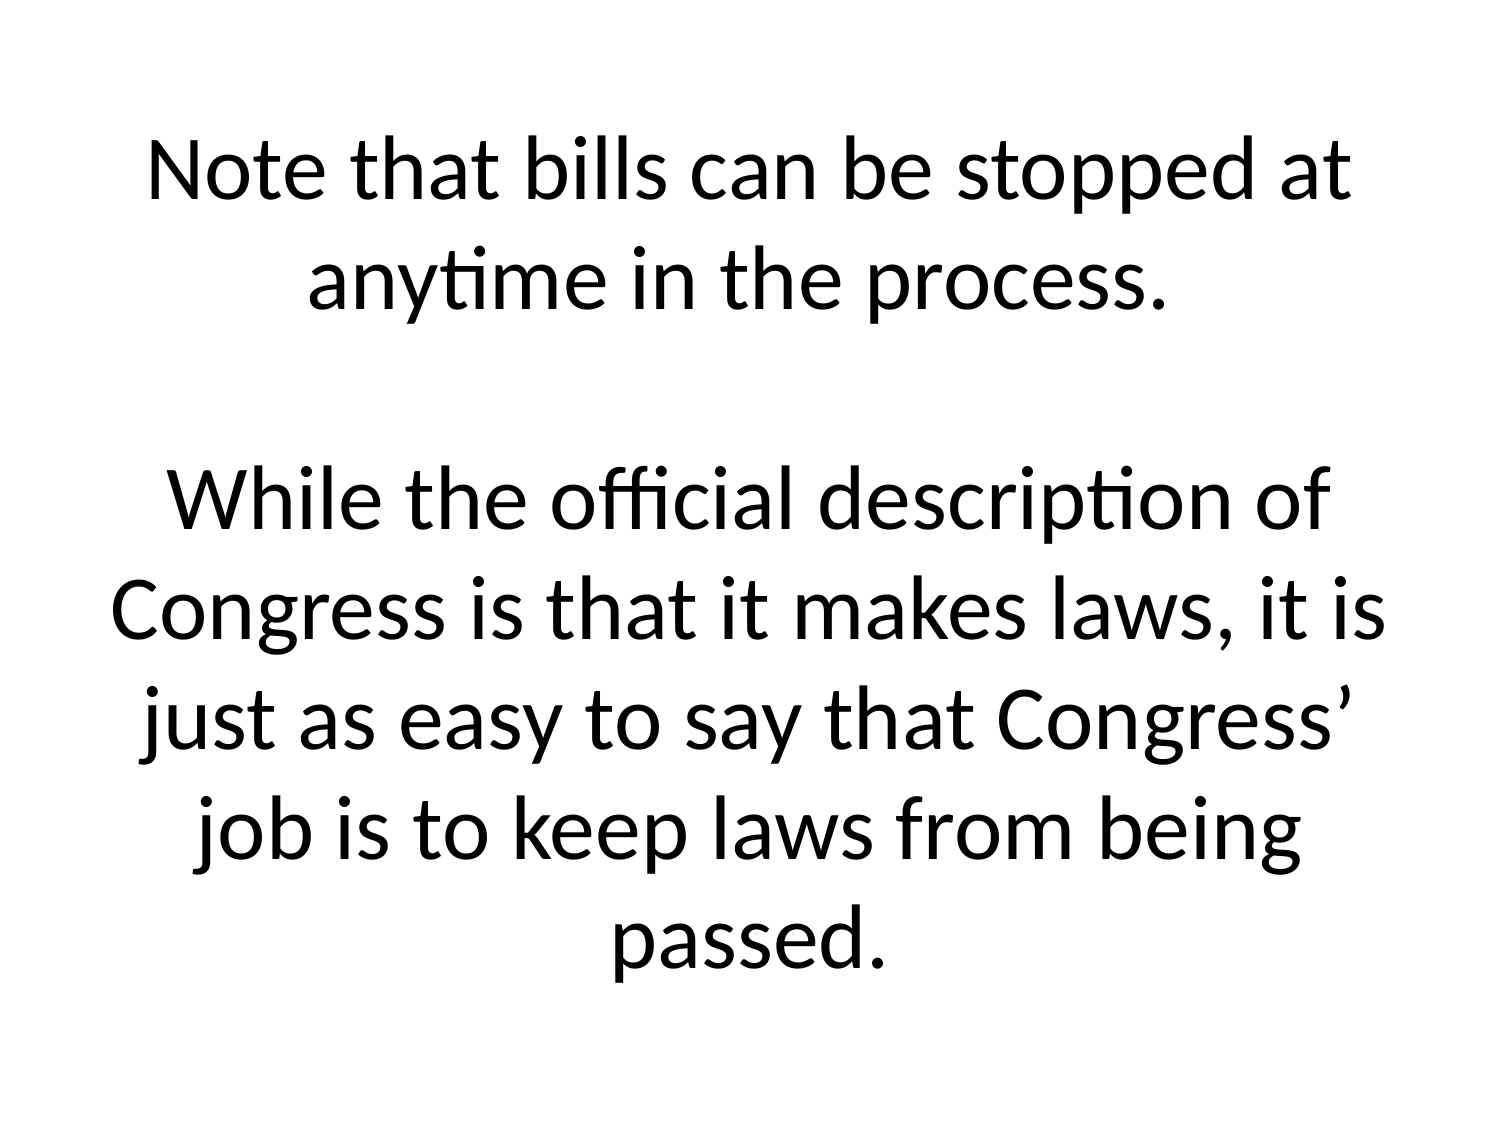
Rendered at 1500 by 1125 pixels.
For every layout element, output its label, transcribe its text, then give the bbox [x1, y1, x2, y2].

title Note that bills can be stopped at anytime in the process. While the official description of Congress is that it makes laws, it is just as easy to say that Congress’ job is to keep laws from being passed. [74, 44, 1426, 1051]
